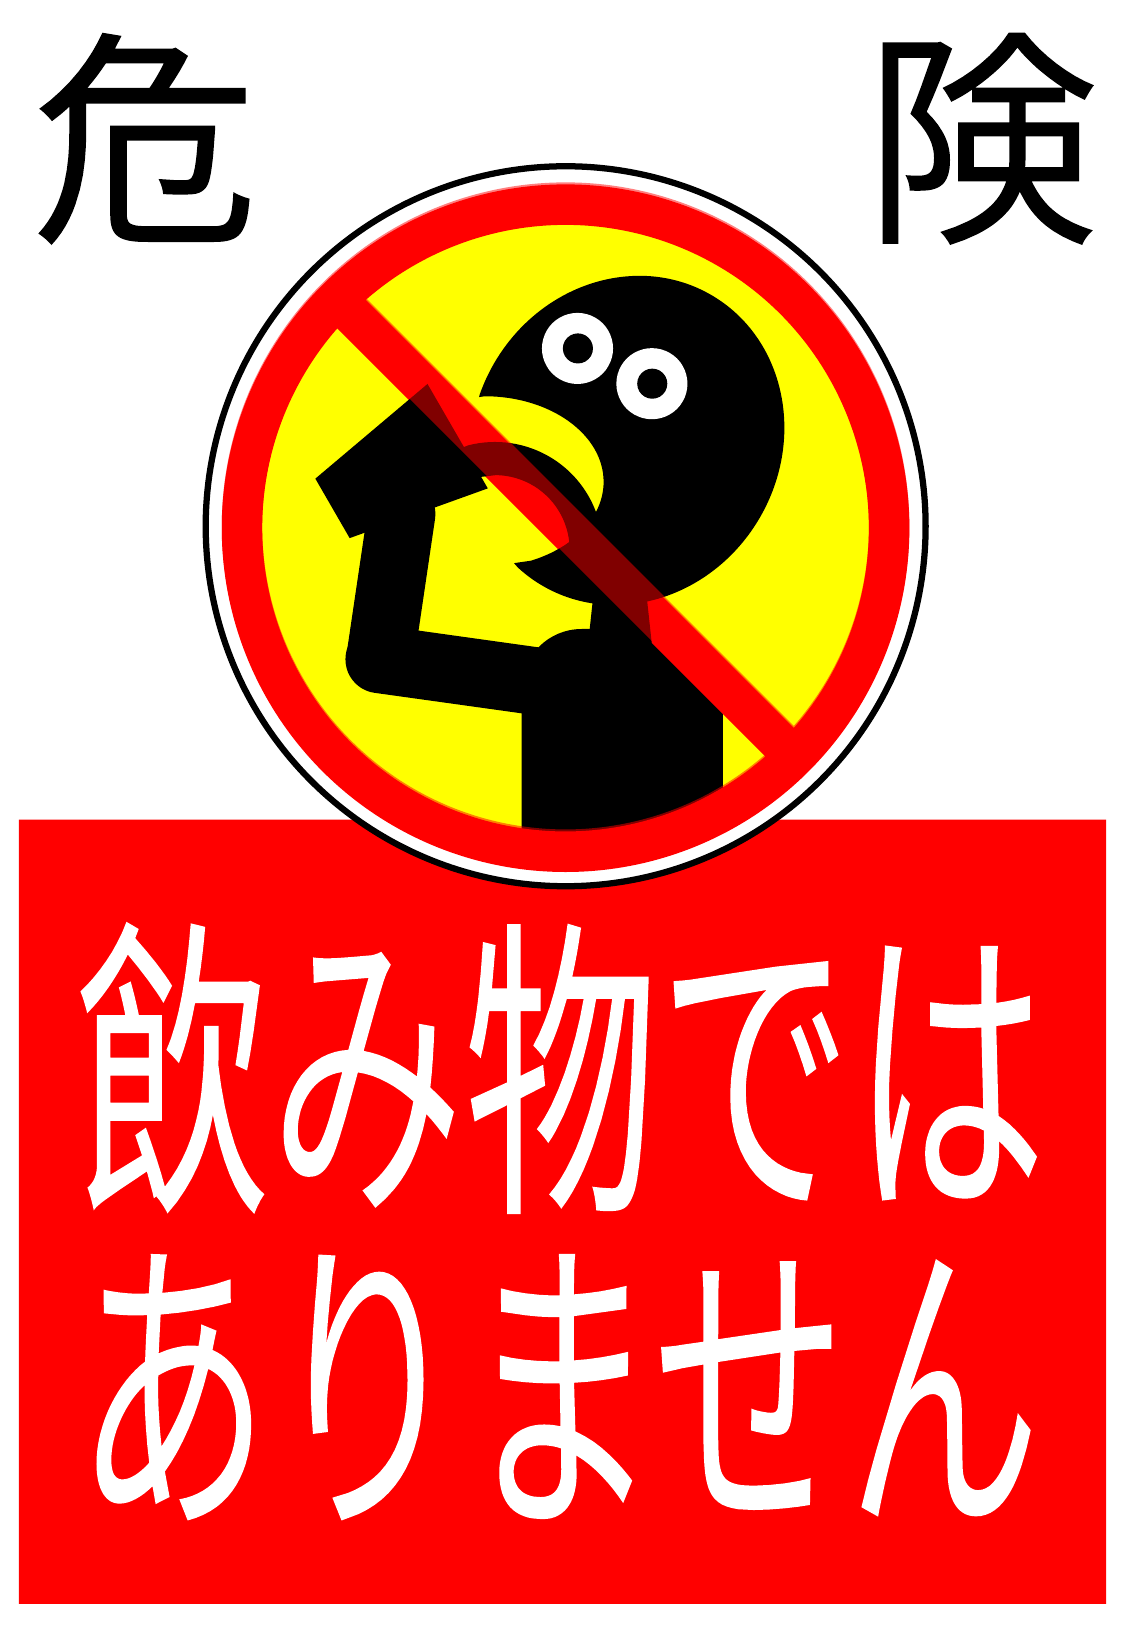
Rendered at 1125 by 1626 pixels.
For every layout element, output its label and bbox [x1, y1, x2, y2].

text_box [205, 166, 926, 887]
text_box [17, 818, 1108, 1606]
